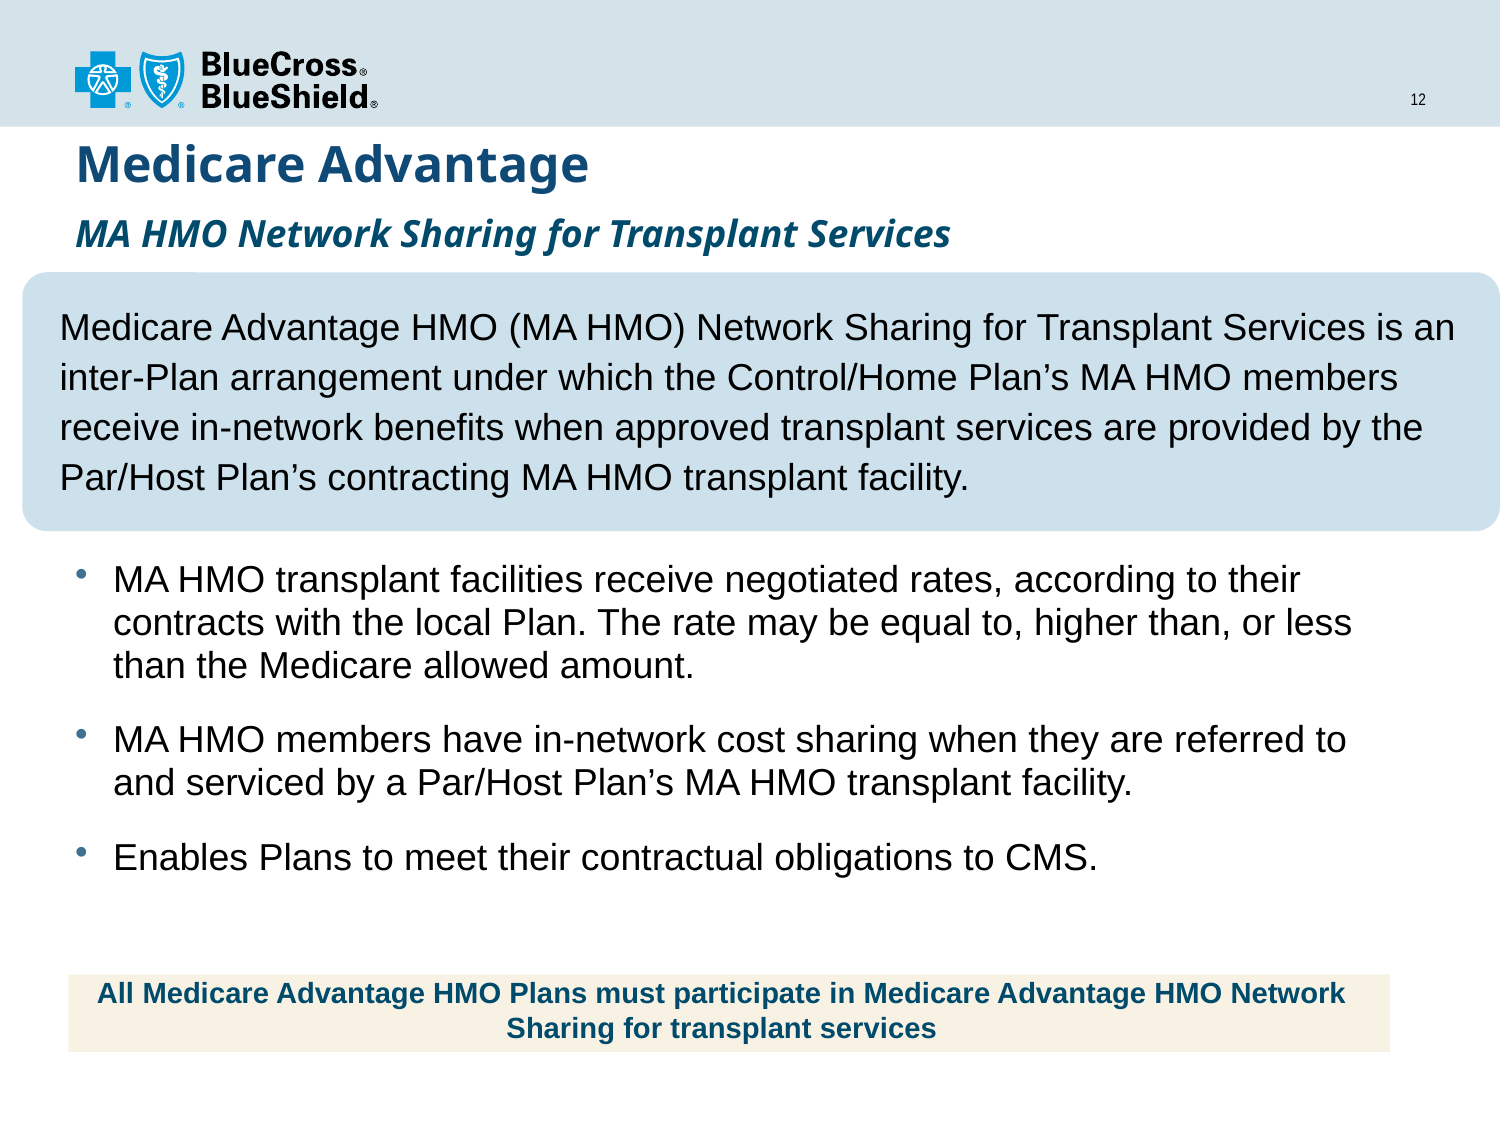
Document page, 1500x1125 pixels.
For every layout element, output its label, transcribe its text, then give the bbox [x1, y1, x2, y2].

picture [124, 101, 131, 109]
picture [178, 101, 185, 109]
text_box MA HMO transplant facilities receive negotiated rates, according to their contracts with the local Plan. The rate may be equal to, higher than, or less than the Medicare allowed amount. MA HMO members have in-network cost sharing when they are referred to and serviced by a Par/Host Plan’s MA HMO transplant facility. Enables Plans to meet their contractual obligations to CMS. [74, 551, 1408, 1089]
text_box All Medicare Advantage HMO Plans must participate in Medicare Advantage HMO Network Sharing for transplant services [68, 974, 1391, 1052]
text_box Medicare Advantage HMO (MA HMO) Network Sharing for Transplant Services is an inter-Plan arrangement under which the Control/Home Plan’s MA HMO members receive in-network benefits when approved transplant services are provided by the Par/Host Plan’s contracting MA HMO transplant facility. [22, 272, 1500, 532]
title Medicare Advantage MA HMO Network Sharing for Transplant Services [75, 130, 1425, 242]
